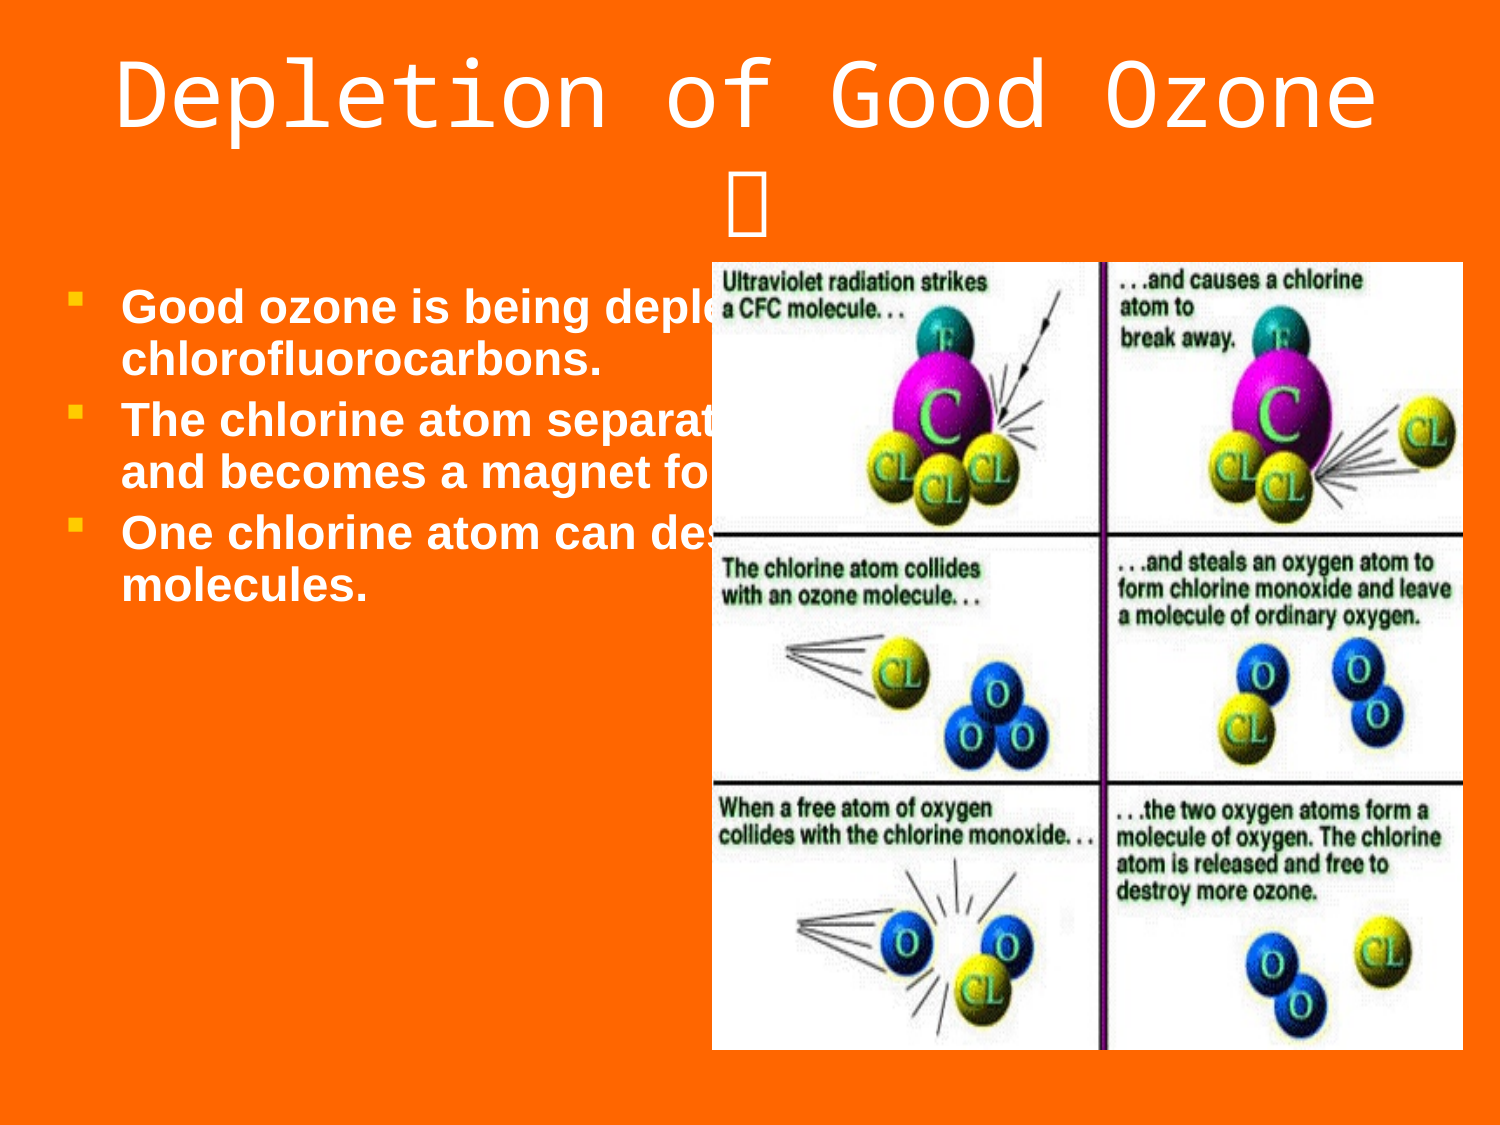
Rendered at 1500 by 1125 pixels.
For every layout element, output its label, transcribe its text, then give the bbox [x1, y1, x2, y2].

title Depletion of Good Ozone  [49, 37, 1446, 256]
picture [712, 262, 1463, 1051]
list Good ozone is being depleted by CFCs called chlorofluorocarbons. The chlorine atom separates from the CFC compound and becomes a magnet for an ozone molecule. One chlorine atom can destroy up to 100,000 good ozone molecules. [49, 274, 707, 1001]
